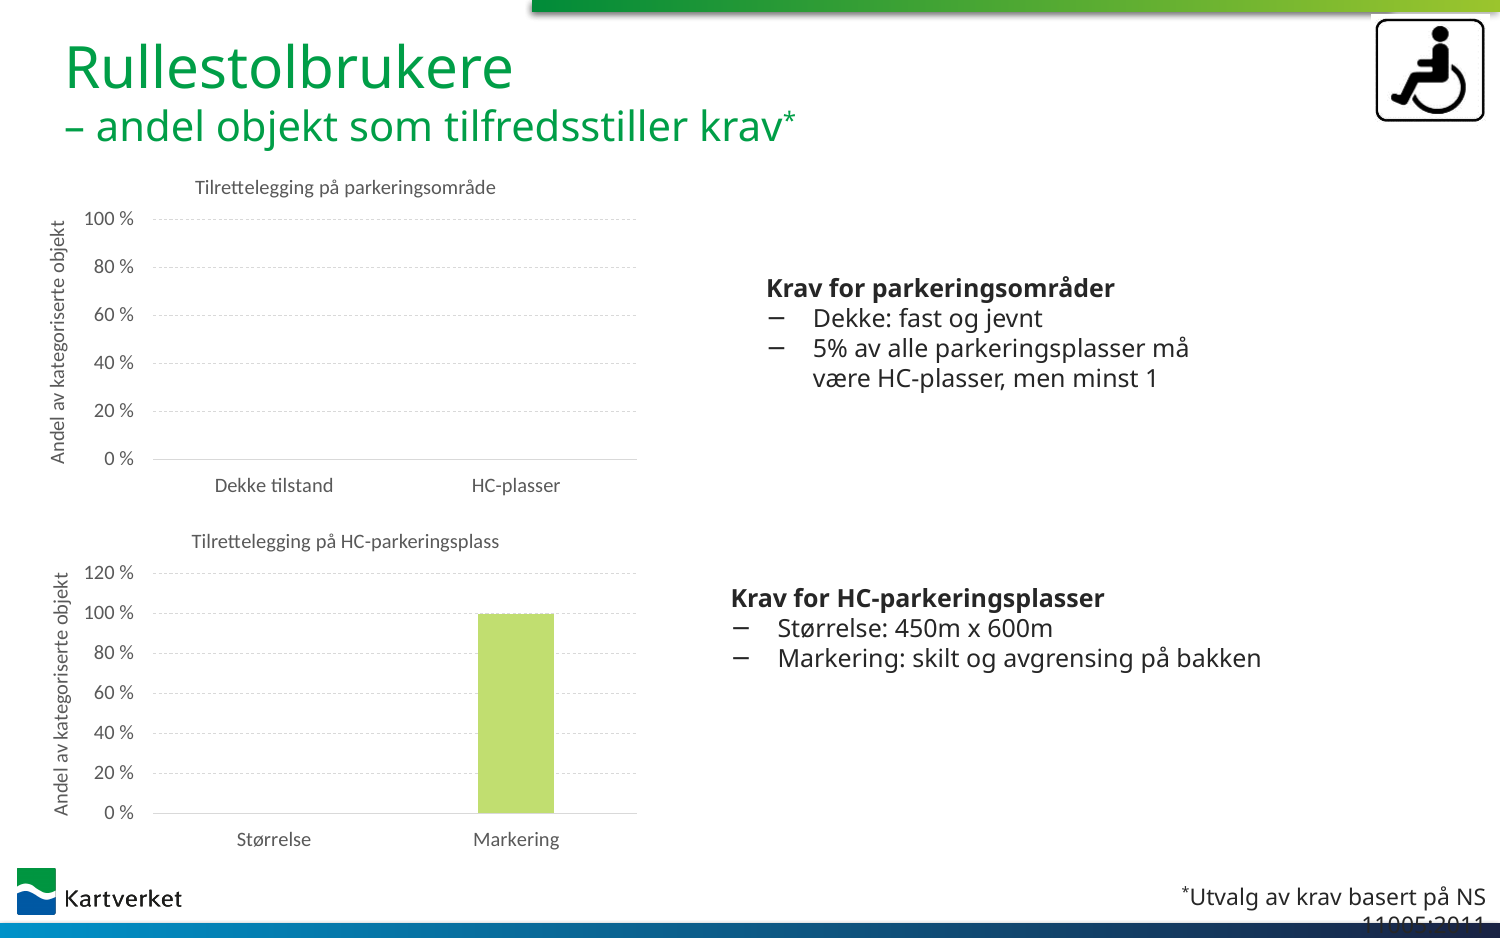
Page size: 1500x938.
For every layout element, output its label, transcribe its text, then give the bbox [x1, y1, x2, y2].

text_box *Utvalg av krav basert på NS 11005:2011 [1068, 873, 1500, 938]
text_box Rullestolbrukere – andel objekt som tilfredsstiller krav* [49, 23, 1431, 158]
picture [41, 520, 650, 859]
text_box Krav for parkeringsområder Dekke: fast og jevnt 5% av alle parkeringsplasser må være HC-plasser, men minst 1 [751, 264, 1232, 400]
picture [1371, 13, 1491, 127]
text_box Krav for HC-parkeringsplasser Størrelse: 450m x 600m Markering: skilt og avgrensing på bakken [715, 574, 1278, 680]
picture [41, 166, 650, 505]
